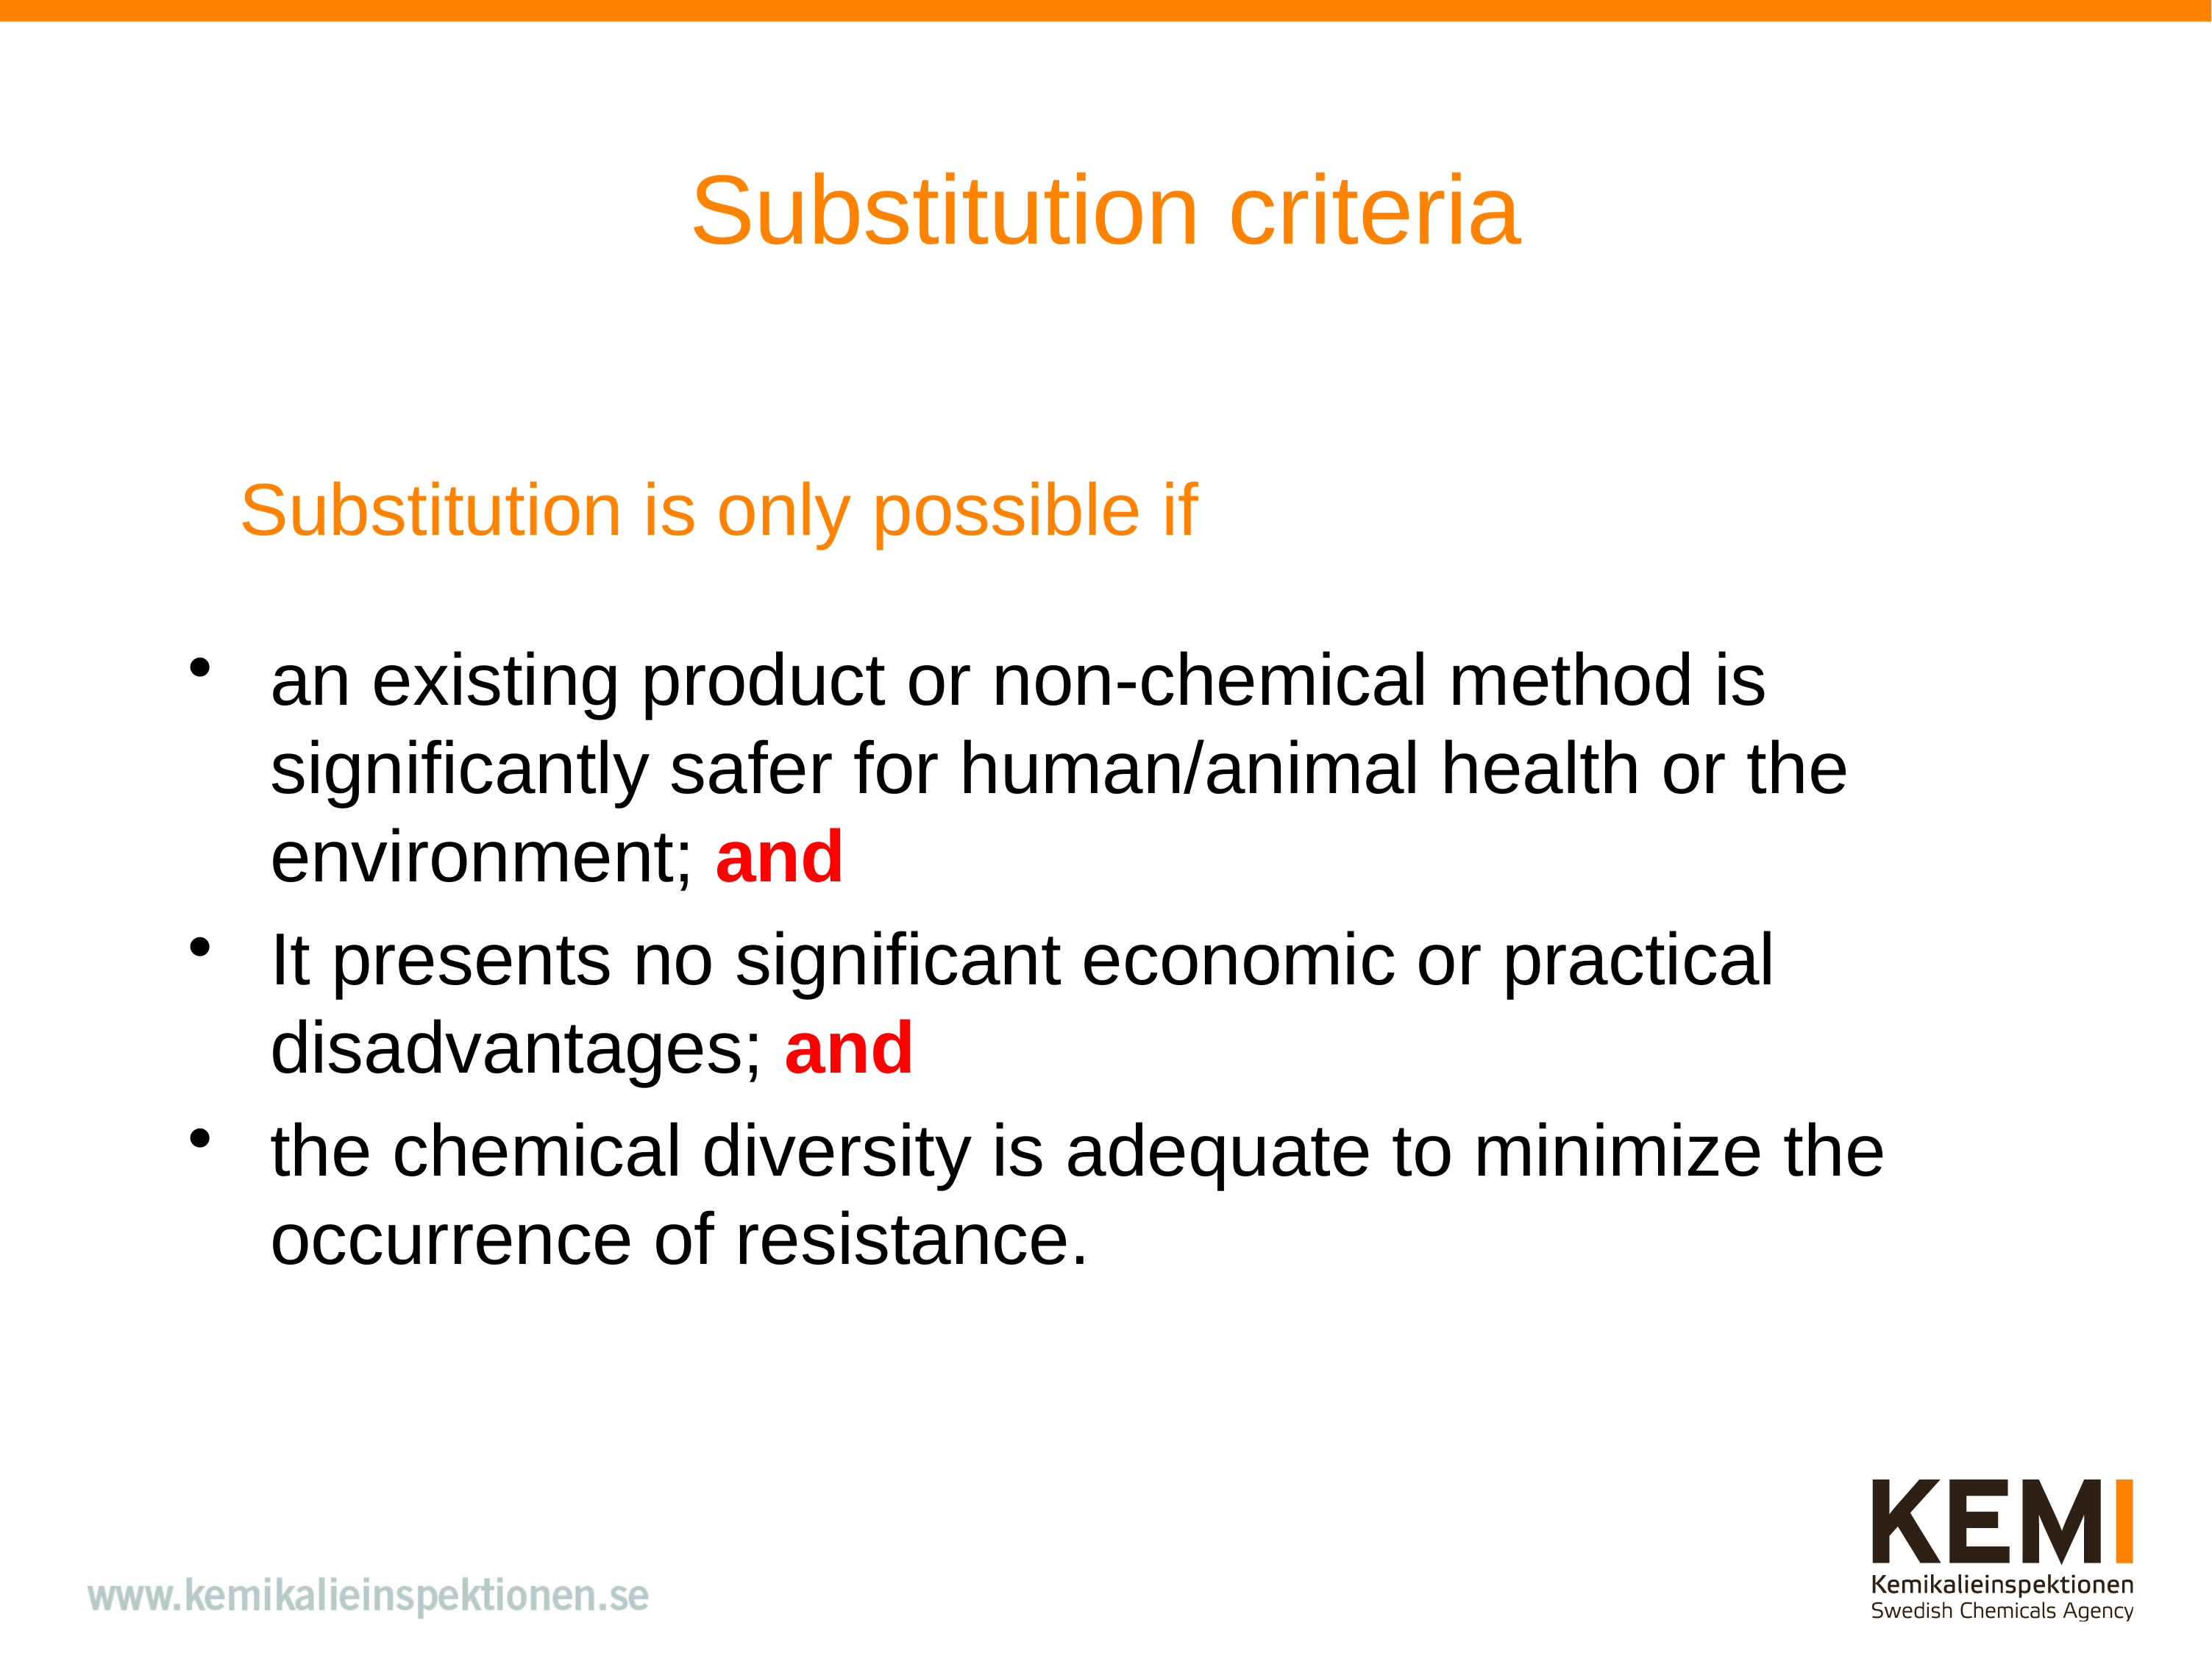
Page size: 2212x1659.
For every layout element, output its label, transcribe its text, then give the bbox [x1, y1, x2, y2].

title Substitution criteria [110, 66, 2101, 344]
picture [87, 1573, 652, 1621]
text_box Substitution is only possible if [217, 429, 2098, 583]
picture [1872, 1479, 2133, 1621]
list an existing product or non-chemical method is significantly safer for human/animal health or the environment; and It presents no significant economic or practical disadvantages; and the chemical diversity is adequate to minimize the occurrence of resistance. [166, 620, 2046, 1457]
